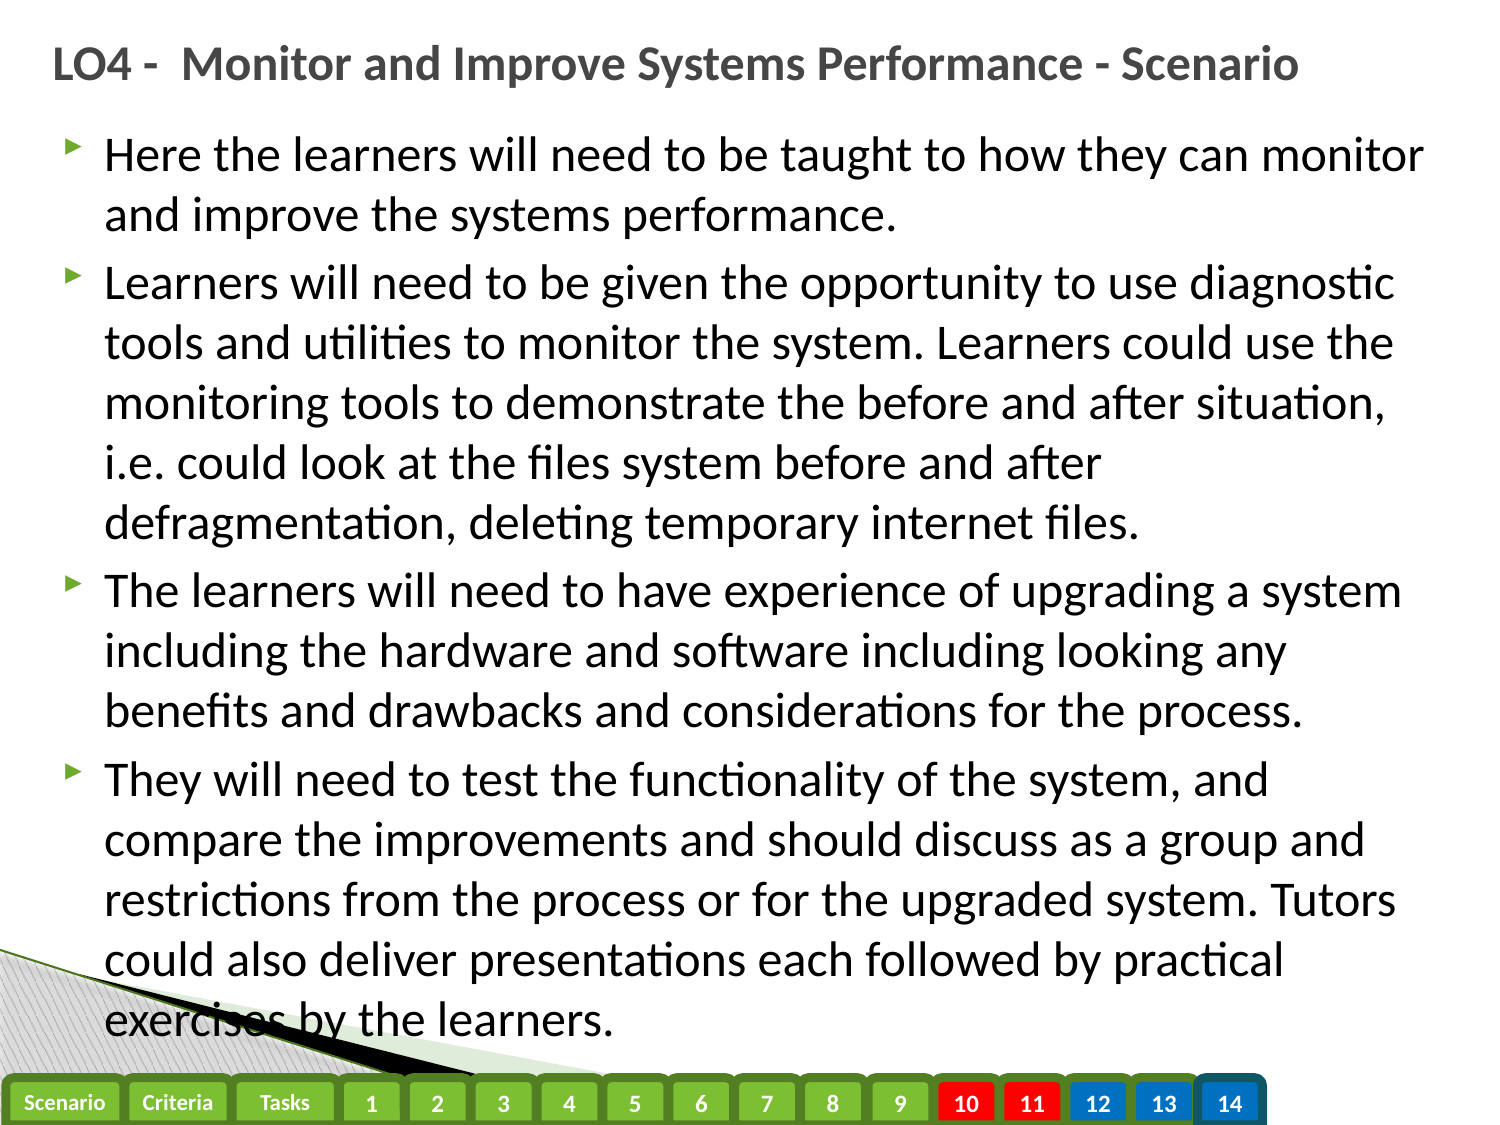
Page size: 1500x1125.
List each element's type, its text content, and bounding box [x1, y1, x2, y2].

title LO4 - Monitor and Improve Systems Performance - Scenario [37, 19, 1471, 102]
list Here the learners will need to be taught to how they can monitor and improve the systems performance. Learners will need to be given the opportunity to use diagnostic tools and utilities to monitor the system. Learners could use the monitoring tools to demonstrate the before and after situation, i.e. could look at the files system before and after defragmentation, deleting temporary internet files. The learners will need to have experience of upgrading a system including the hardware and software including looking any benefits and drawbacks and considerations for the process. They will need to test the functionality of the system, and compare the improvements and should discuss as a group and restrictions from the process or for the upgraded system. Tutors could also deliver presentations each followed by practical exercises by the learners. [29, 113, 1471, 1059]
